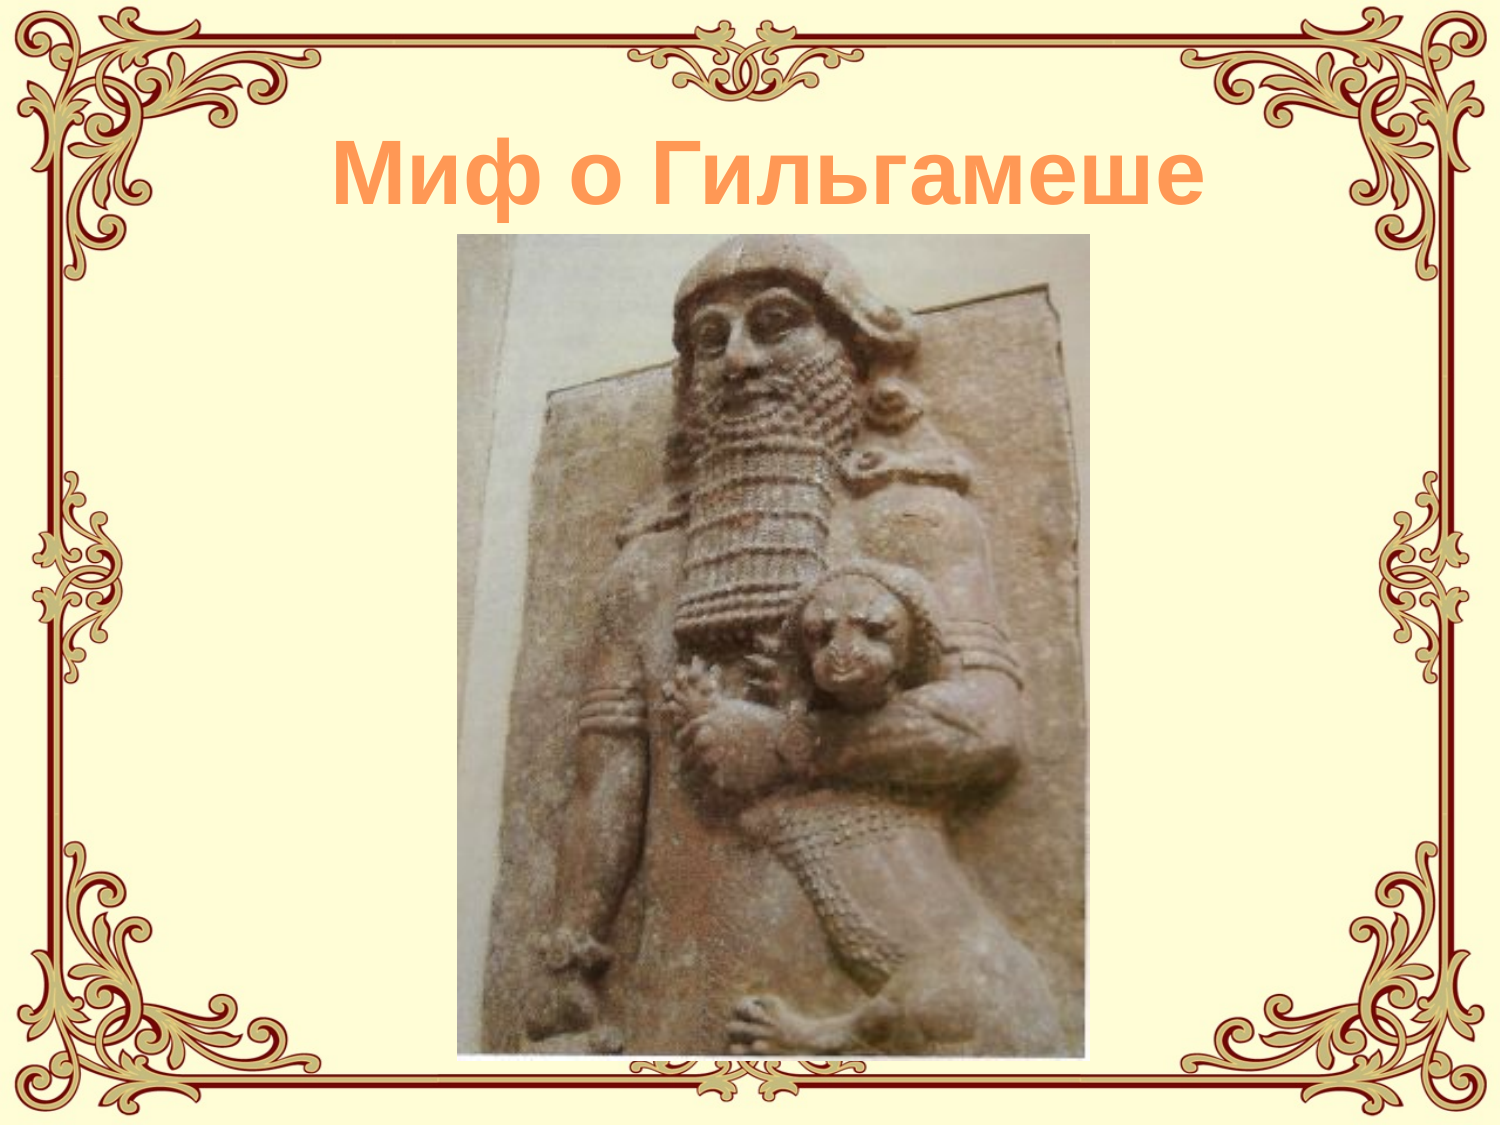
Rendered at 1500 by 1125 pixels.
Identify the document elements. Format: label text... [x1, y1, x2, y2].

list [456, 234, 1091, 1061]
picture [0, 0, 1500, 1125]
title Миф о Гильгамеше [93, 128, 1444, 317]
